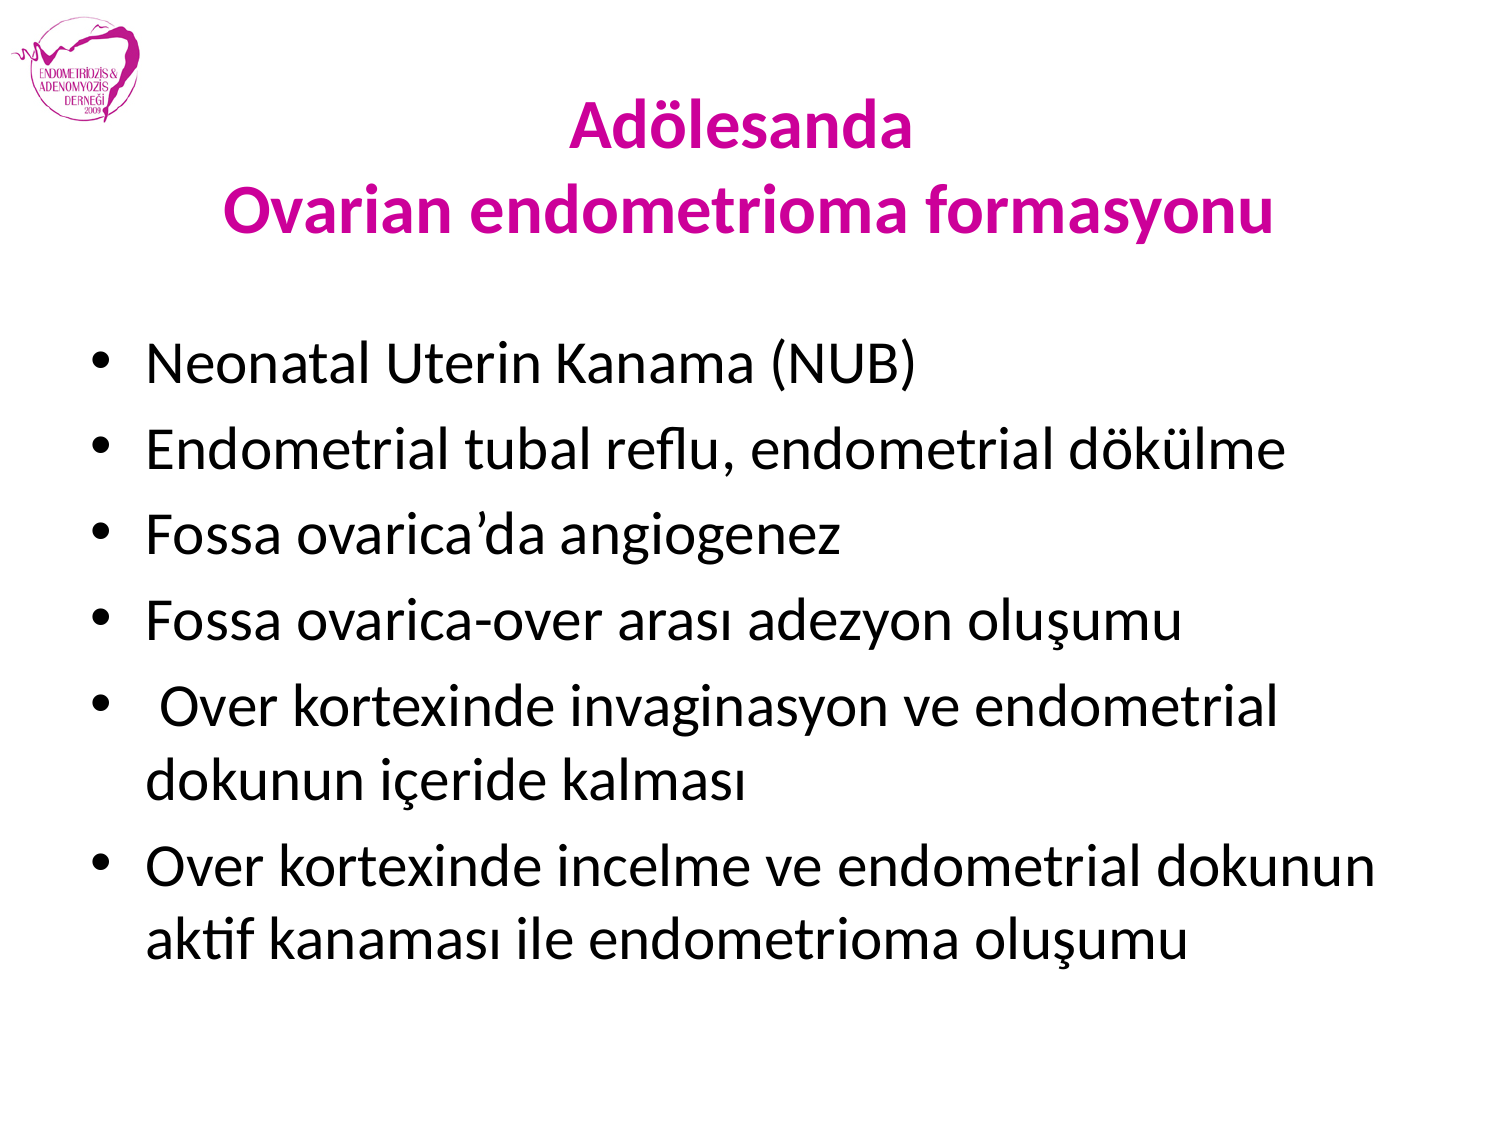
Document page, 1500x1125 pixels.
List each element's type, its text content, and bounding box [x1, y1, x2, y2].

picture [11, 11, 147, 126]
title Adölesanda Ovarian endometrioma formasyonu [75, 68, 1426, 257]
list Neonatal Uterin Kanama (NUB) Endometrial tubal reflu, endometrial dökülme Fossa ovarica’da angiogenez Fossa ovarica-over arası adezyon oluşumu Over kortexinde invaginasyon ve endometrial dokunun içeride kalması Over kortexinde incelme ve endometrial dokunun aktif kanaması ile endometrioma oluşumu [75, 314, 1425, 1125]
